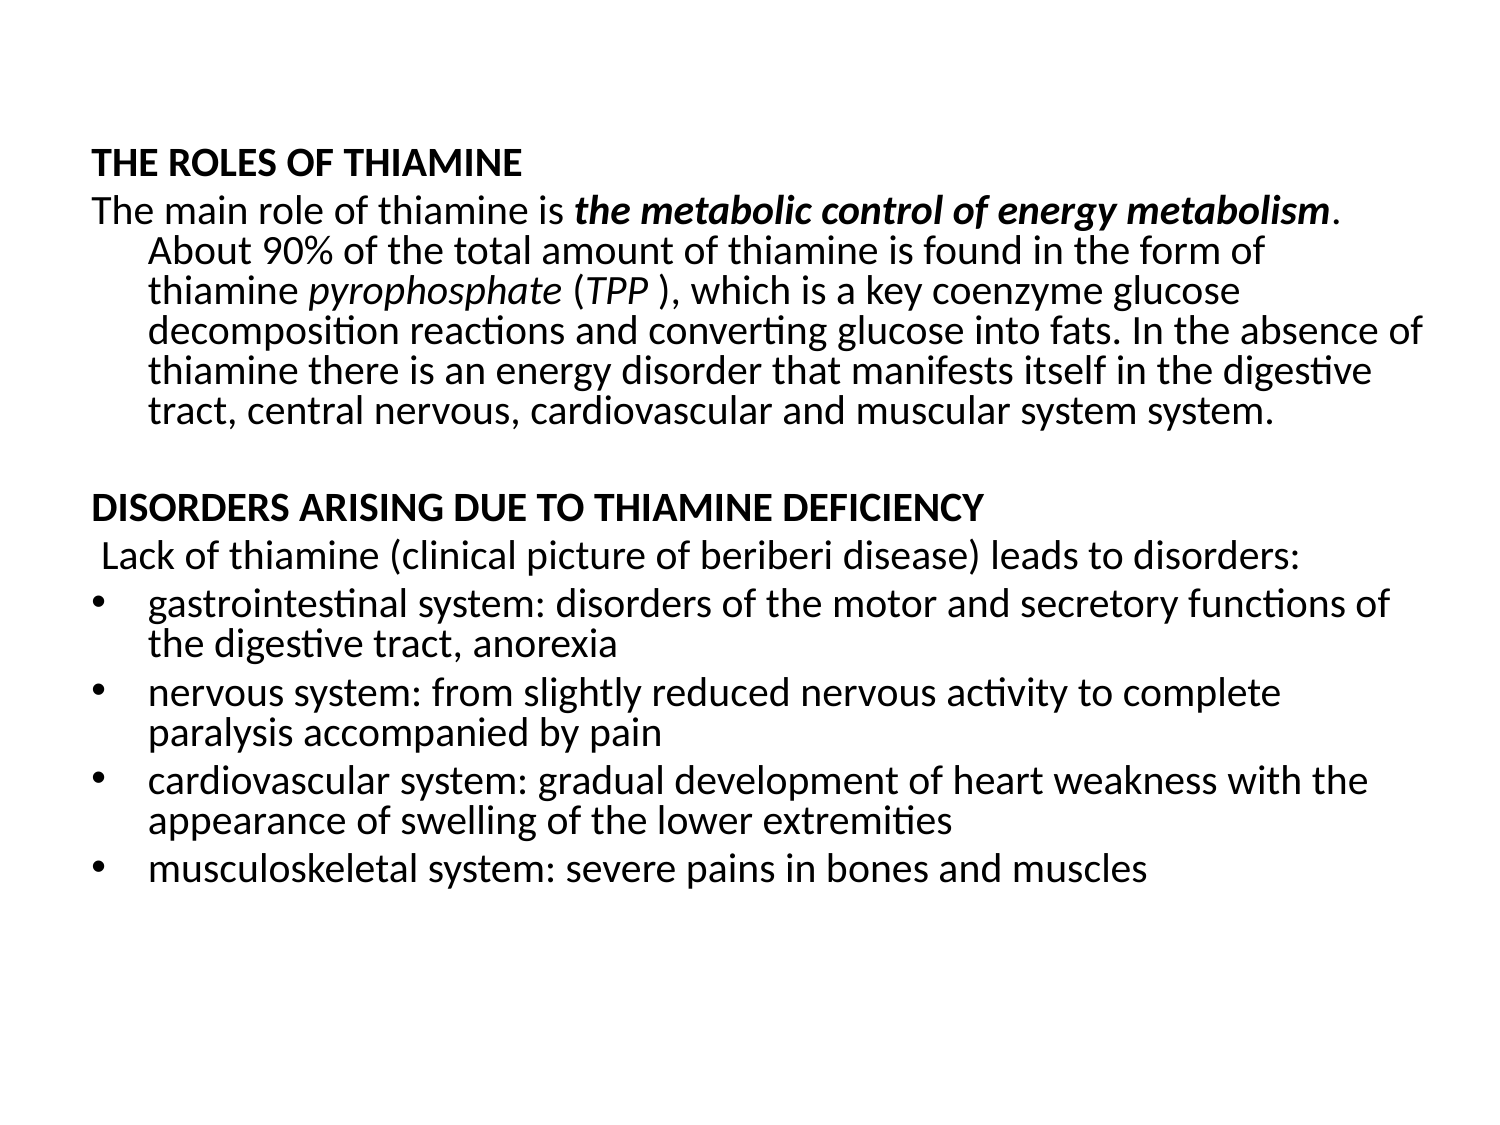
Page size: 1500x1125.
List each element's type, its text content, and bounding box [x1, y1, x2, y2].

text_box THE ROLES OF THIAMINE The main role of thiamine is the metabolic control of energy metabolism. About 90% of the total amount of thiamine is found in the form of thiamine pyrophosphate (TPP ), which is a key coenzyme glucose decomposition reactions and converting glucose into fats. In the absence of thiamine there is an energy disorder that manifests itself in the digestive tract, central nervous, cardiovascular and muscular system system. DISORDERS ARISING DUE TO THIAMINE DEFICIENCY Lack of thiamine (clinical picture of beriberi disease) leads to disorders: gastrointestinal system: disorders of the motor and secretory functions of the digestive tract, anorexia nervous system: from slightly reduced nervous activity to complete paralysis accompanied by pain cardiovascular system: gradual development of heart weakness with the appearance of swelling of the lower extremities musculoskeletal system: severe pains in bones and muscles [76, 137, 1440, 1000]
